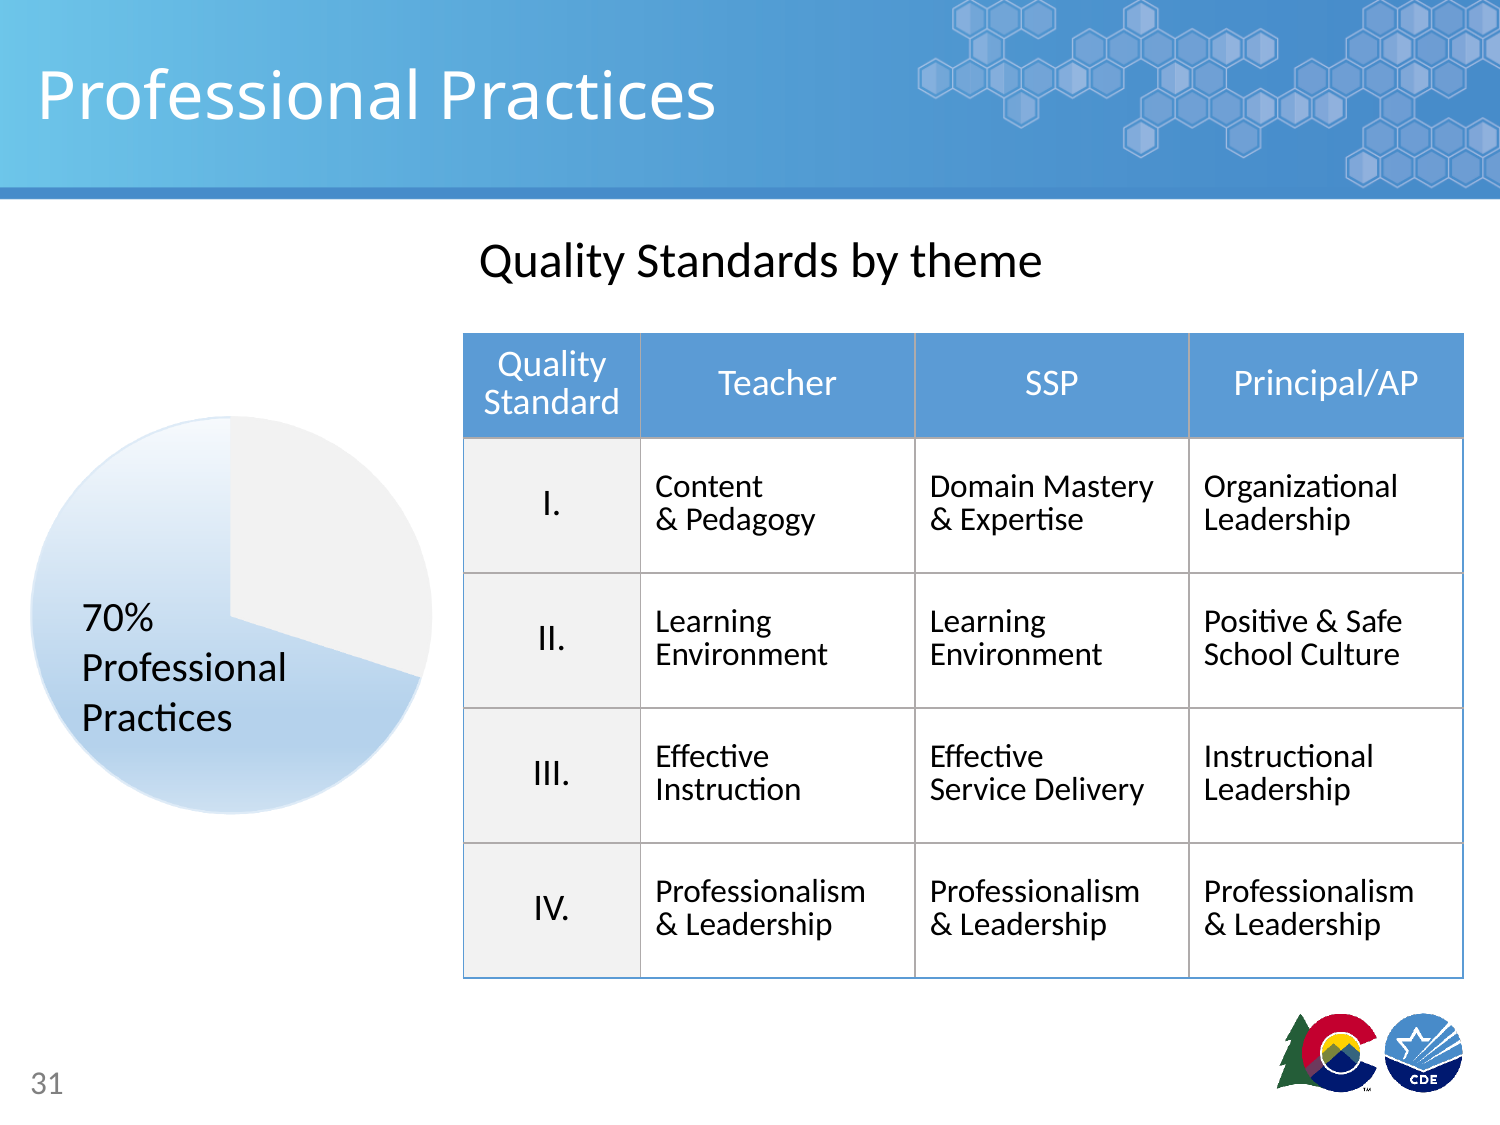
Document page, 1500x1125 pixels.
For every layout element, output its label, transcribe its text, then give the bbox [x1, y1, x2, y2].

table_header SSP [916, 335, 1188, 437]
table_cell Professionalism & Leadership [641, 844, 914, 977]
table_cell Content & Pedagogy [641, 439, 914, 572]
table_cell Instructional Leadership [1190, 709, 1462, 842]
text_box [15, 407, 454, 821]
table_cell Domain Mastery & Expertise [916, 439, 1188, 572]
table_cell Professionalism & Leadership [916, 844, 1188, 977]
table_cell Learning Environment [641, 574, 914, 707]
table_header Quality Standard [464, 335, 640, 437]
table_cell II. [464, 574, 640, 707]
table_header Teacher [641, 335, 914, 437]
title Professional Practices [36, 20, 823, 176]
table_cell I. [464, 439, 640, 572]
picture [1275, 1012, 1463, 1093]
table_cell Effective Instruction [641, 709, 914, 842]
table_cell Positive & Safe School Culture [1190, 574, 1462, 707]
list Quality Standards by theme [466, 234, 1125, 326]
table_cell Effective Service Delivery [916, 709, 1188, 842]
table_cell IV. [464, 844, 640, 977]
table_cell Learning Environment [916, 574, 1188, 707]
picture [0, 0, 1500, 200]
table_header Principal/AP [1190, 335, 1462, 437]
table_cell III. [464, 709, 640, 842]
table_cell Organizational Leadership [1190, 439, 1462, 572]
slide_number 31 [15, 1053, 353, 1114]
table_cell Professionalism & Leadership [1190, 844, 1462, 977]
